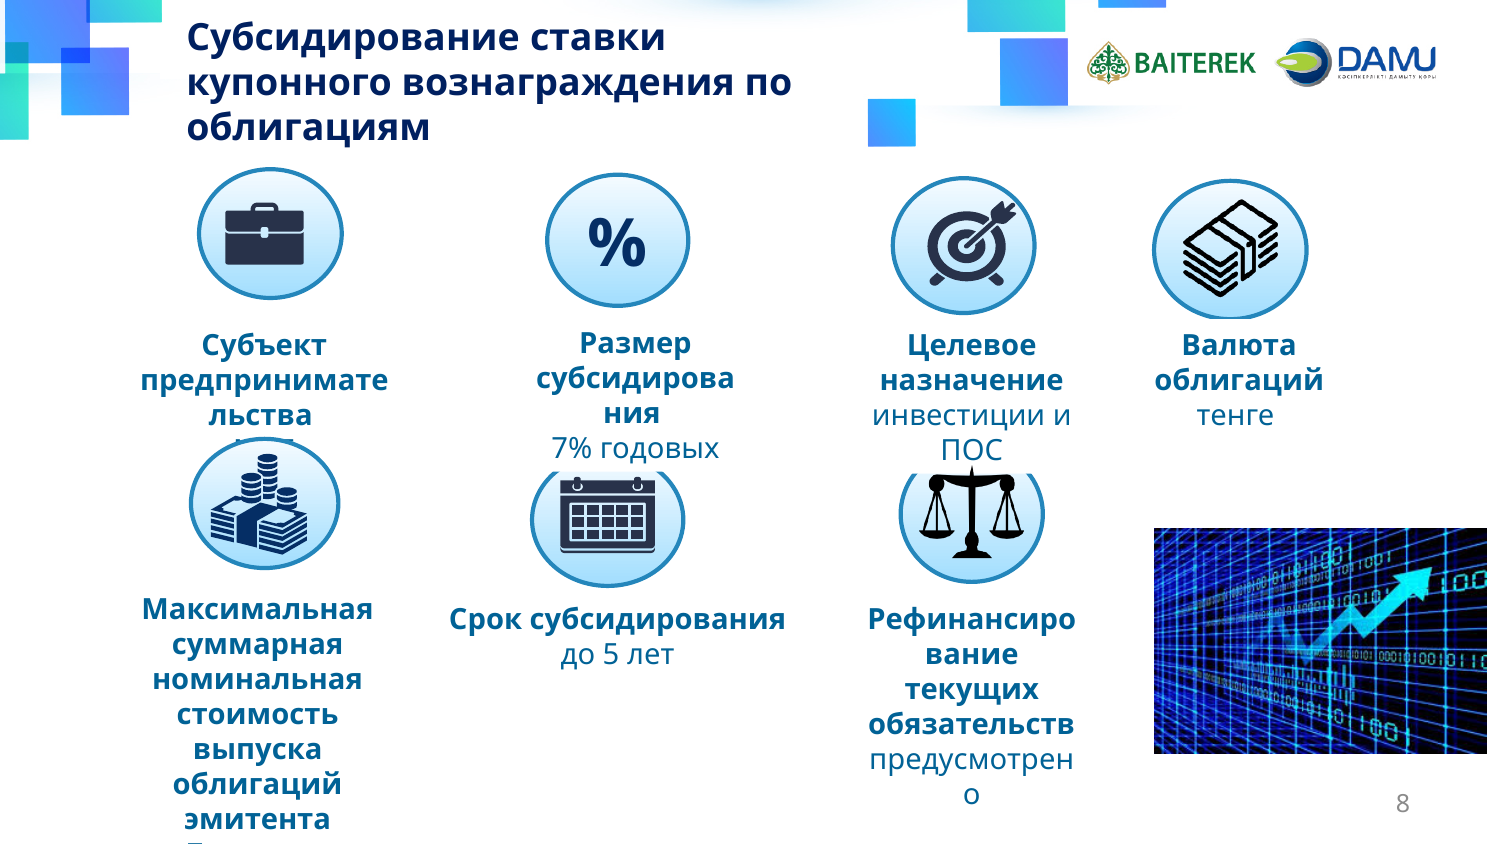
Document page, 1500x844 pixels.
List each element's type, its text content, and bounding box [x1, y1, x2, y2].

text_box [560, 476, 656, 554]
text_box [1186, 178, 1275, 191]
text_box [225, 202, 304, 265]
text_box Рефинансирование текущих обязательств предусмотрено [846, 593, 1098, 818]
text_box [1281, 195, 1309, 303]
text_box Максимальная суммарная номинальная стоимость выпуска облигаций эмитента до 7 млрд. тенге [98, 583, 417, 844]
slide_number 8 [1074, 782, 1425, 827]
text_box [1029, 474, 1045, 558]
title Субсидирование ставки купонного вознаграждения по облигациям [171, 32, 833, 129]
text_box Целевое назначение инвестиции и ПОС [841, 319, 1102, 474]
text_box [898, 474, 914, 558]
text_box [210, 453, 308, 555]
text_box [1151, 196, 1178, 303]
picture [919, 449, 1025, 572]
text_box [529, 472, 686, 589]
text_box [1189, 311, 1271, 319]
text_box % [545, 172, 691, 308]
text_box Размер субсидирования 7% годовых [513, 317, 758, 472]
text_box Субъект предпринимательства МСБ [120, 319, 409, 474]
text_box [927, 200, 1017, 286]
text_box [188, 462, 205, 545]
text_box [196, 167, 344, 301]
text_box [216, 436, 341, 557]
picture [1153, 528, 1488, 755]
text_box [947, 580, 996, 584]
text_box Валюта облигаций тенге [1125, 319, 1353, 439]
picture [1183, 193, 1278, 303]
text_box [890, 176, 1037, 316]
text_box Срок субсидирования до 5 лет [418, 593, 817, 678]
text_box [230, 563, 299, 571]
